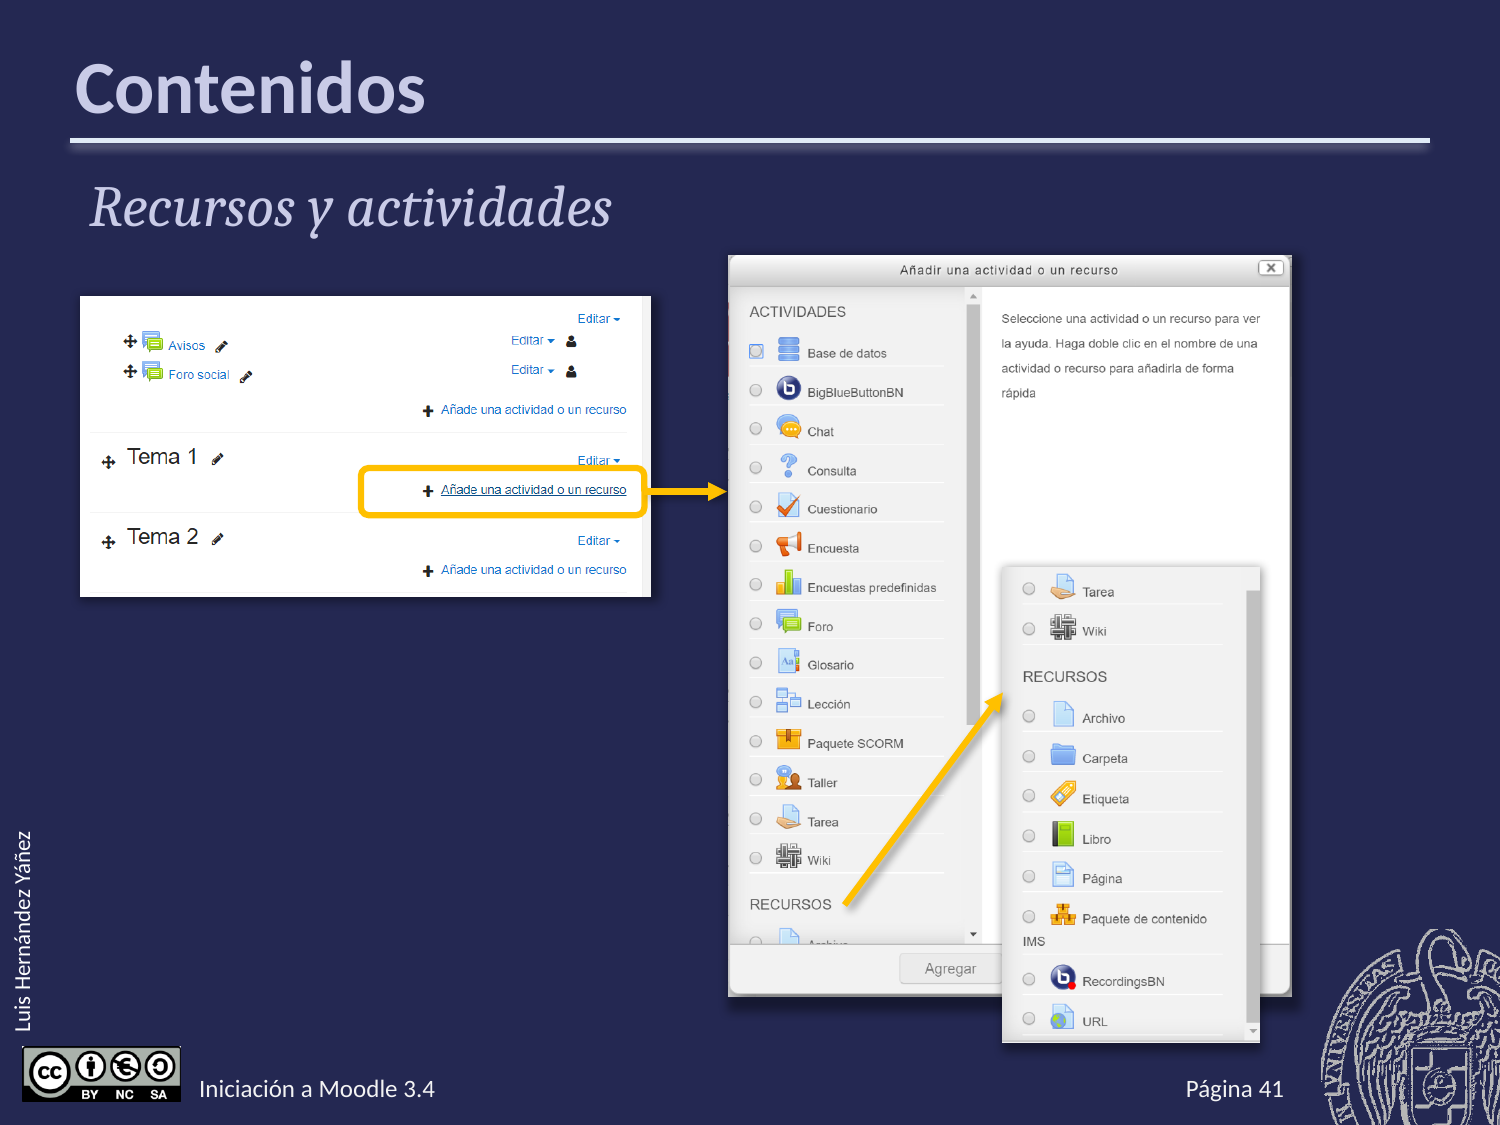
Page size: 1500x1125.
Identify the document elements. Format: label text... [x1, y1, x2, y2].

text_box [844, 692, 1004, 906]
footer Iniciación a Moodle 3.4 [75, 299, 657, 609]
picture [1321, 929, 1500, 1125]
list Recursos y actividades [75, 160, 1425, 1017]
slide_number Página 40 [1136, 1042, 1285, 1103]
picture [22, 1046, 181, 1102]
picture [79, 296, 651, 597]
title Contenidos [75, 46, 1425, 129]
footer Iniciación a Moodle 3.4 [199, 1042, 1114, 1103]
picture [728, 255, 1292, 1043]
